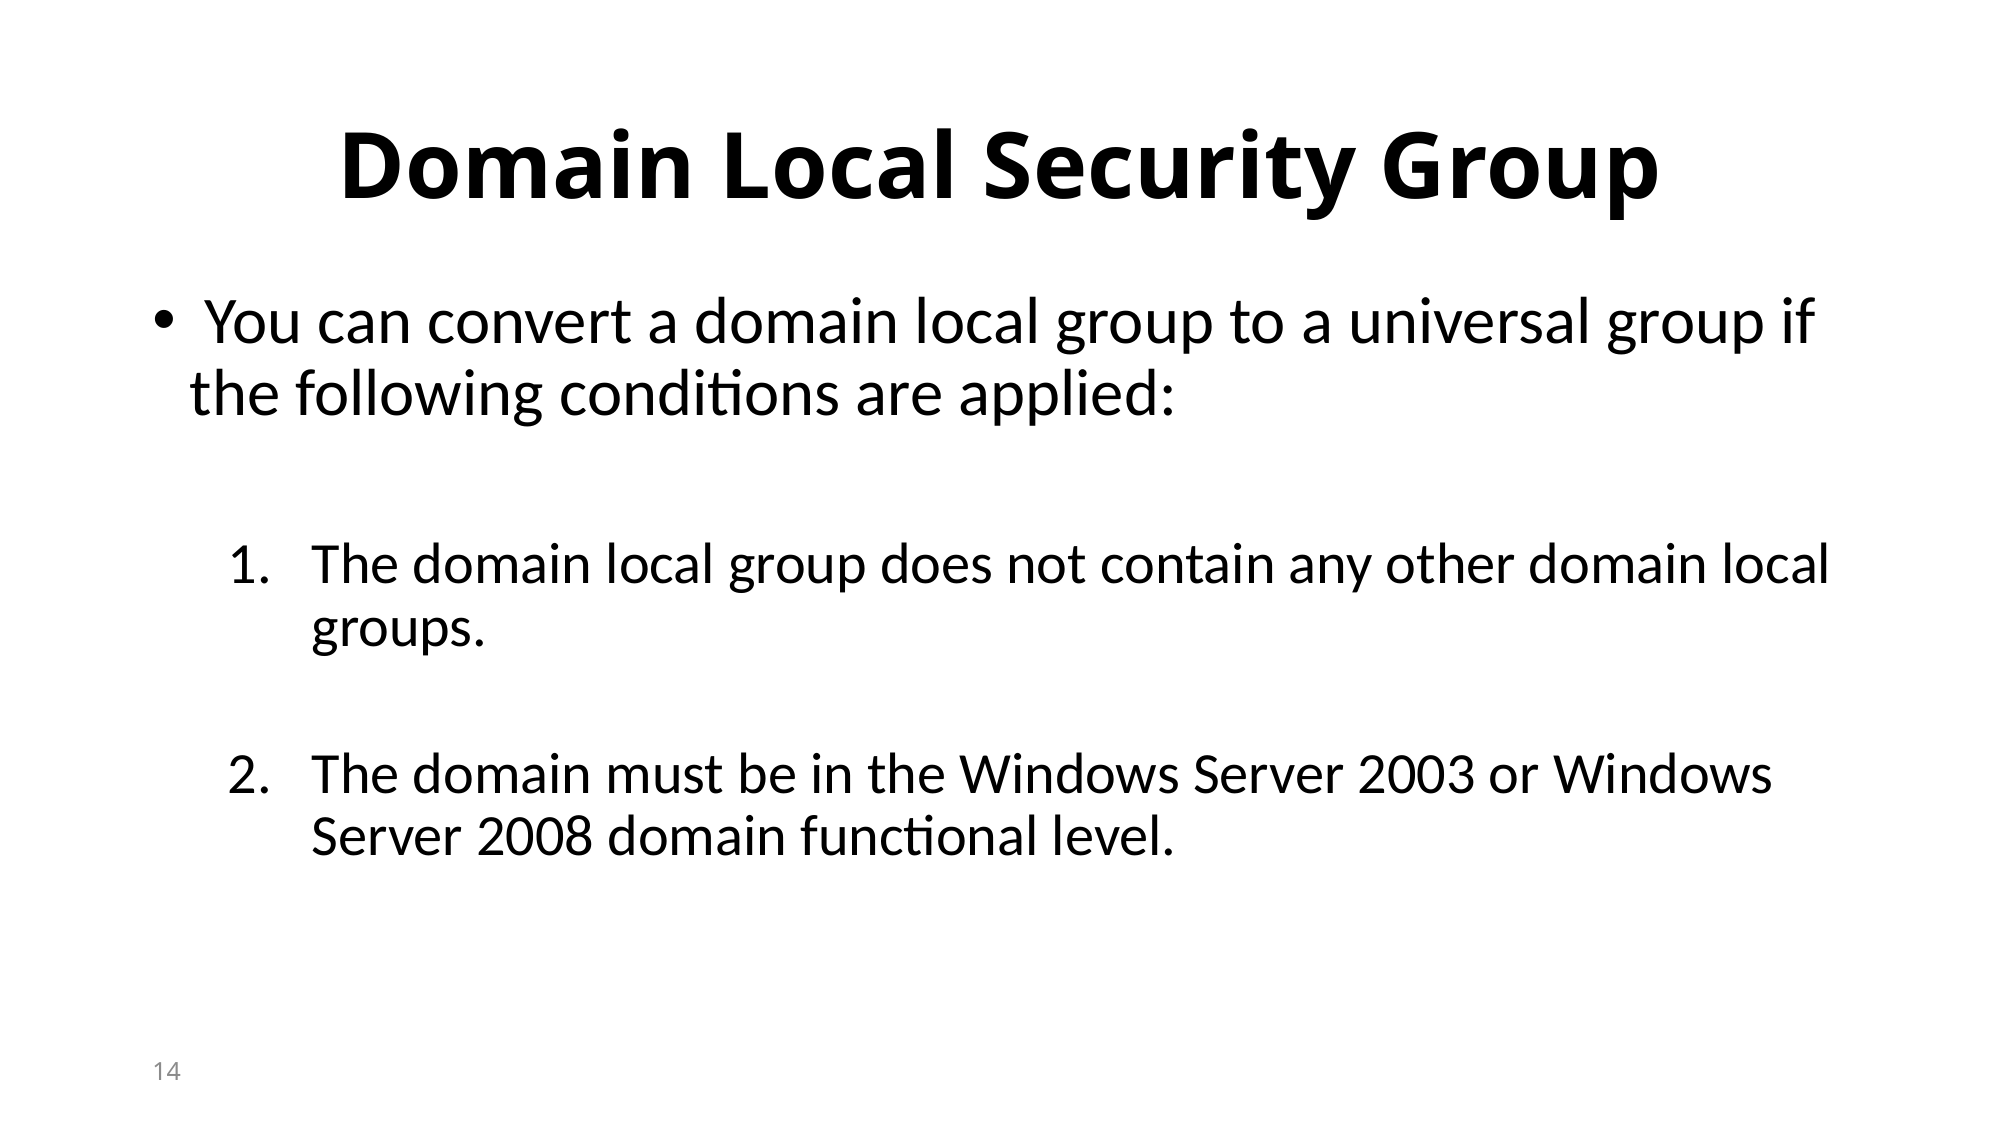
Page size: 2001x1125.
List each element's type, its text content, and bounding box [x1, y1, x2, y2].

slide_number 14 [137, 1042, 588, 1103]
list You can convert a domain local group to a universal group if the following conditions are applied: The domain local group does not contain any other domain local groups. The domain must be in the Windows Server 2003 or Windows Server 2008 domain functional level. [137, 278, 1863, 993]
title Domain Local Security Group [137, 59, 1863, 278]
